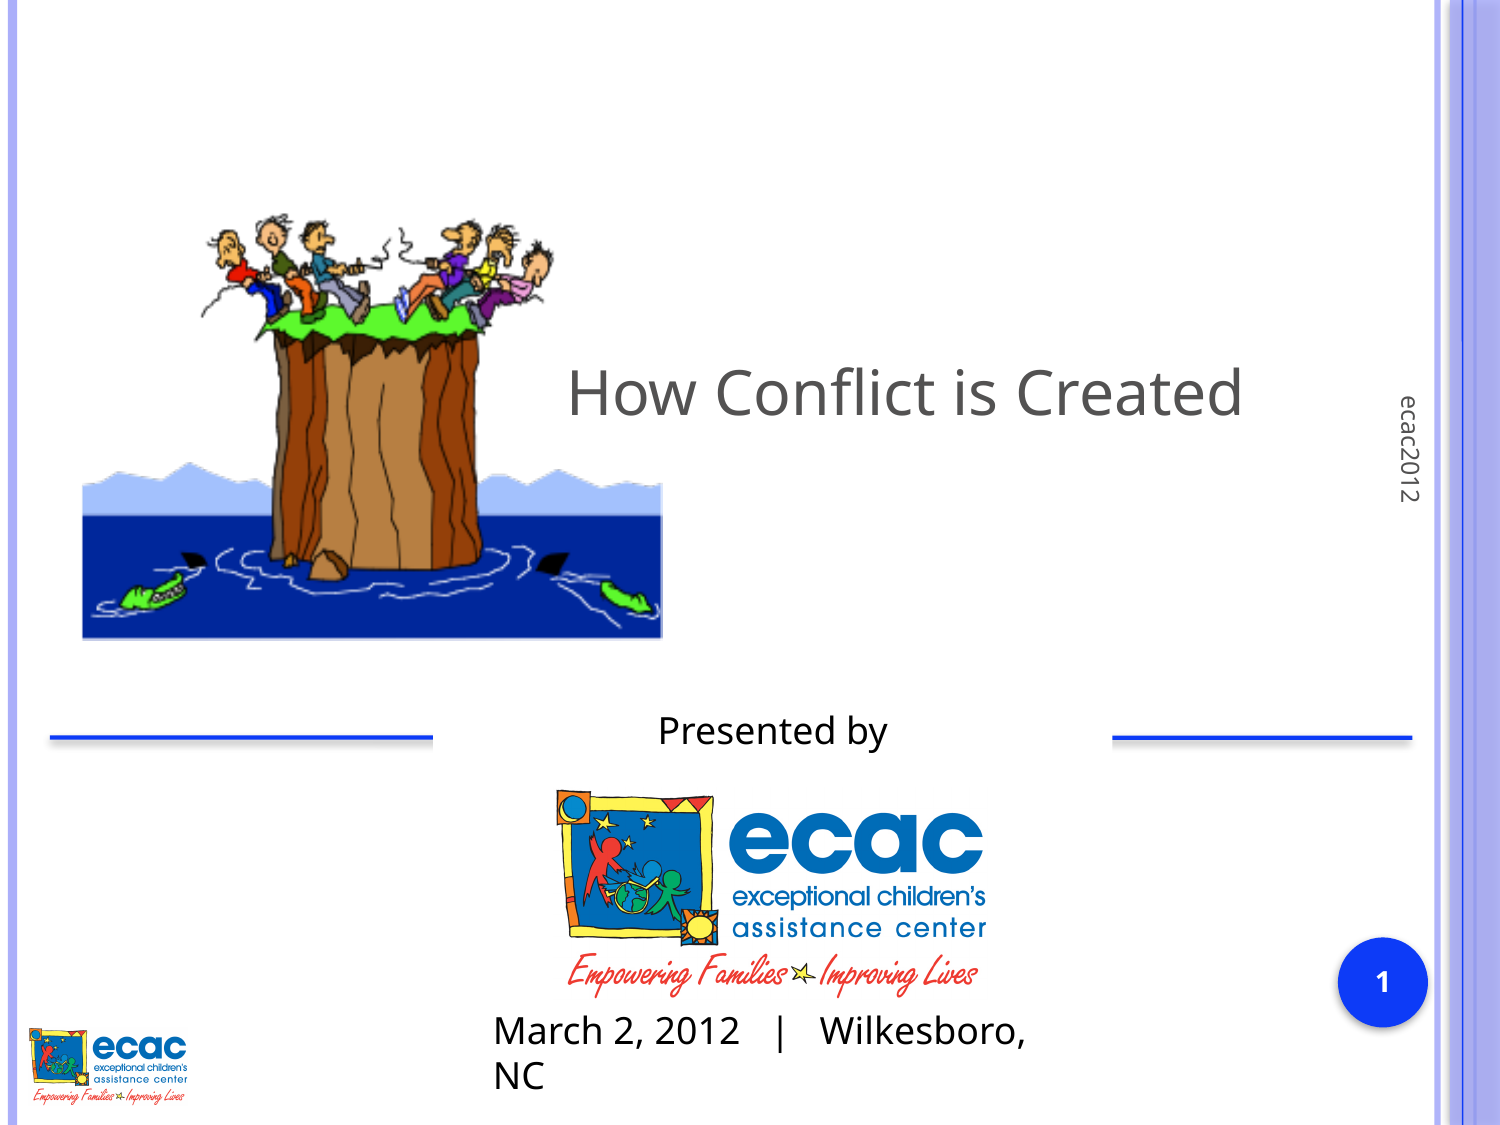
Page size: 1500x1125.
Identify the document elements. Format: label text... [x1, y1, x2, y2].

text_box March 2, 2012 | Wilkesboro, NC [478, 999, 1063, 1105]
picture [552, 786, 988, 1000]
text_box Presented by [433, 748, 1113, 760]
footer ecac2012 [1379, 380, 1440, 906]
text_box Presented by [433, 699, 1113, 734]
title How Conflict is Created [668, 287, 1380, 493]
slide_number 1 [1333, 940, 1434, 1027]
picture [28, 1027, 188, 1106]
picture [81, 211, 663, 642]
